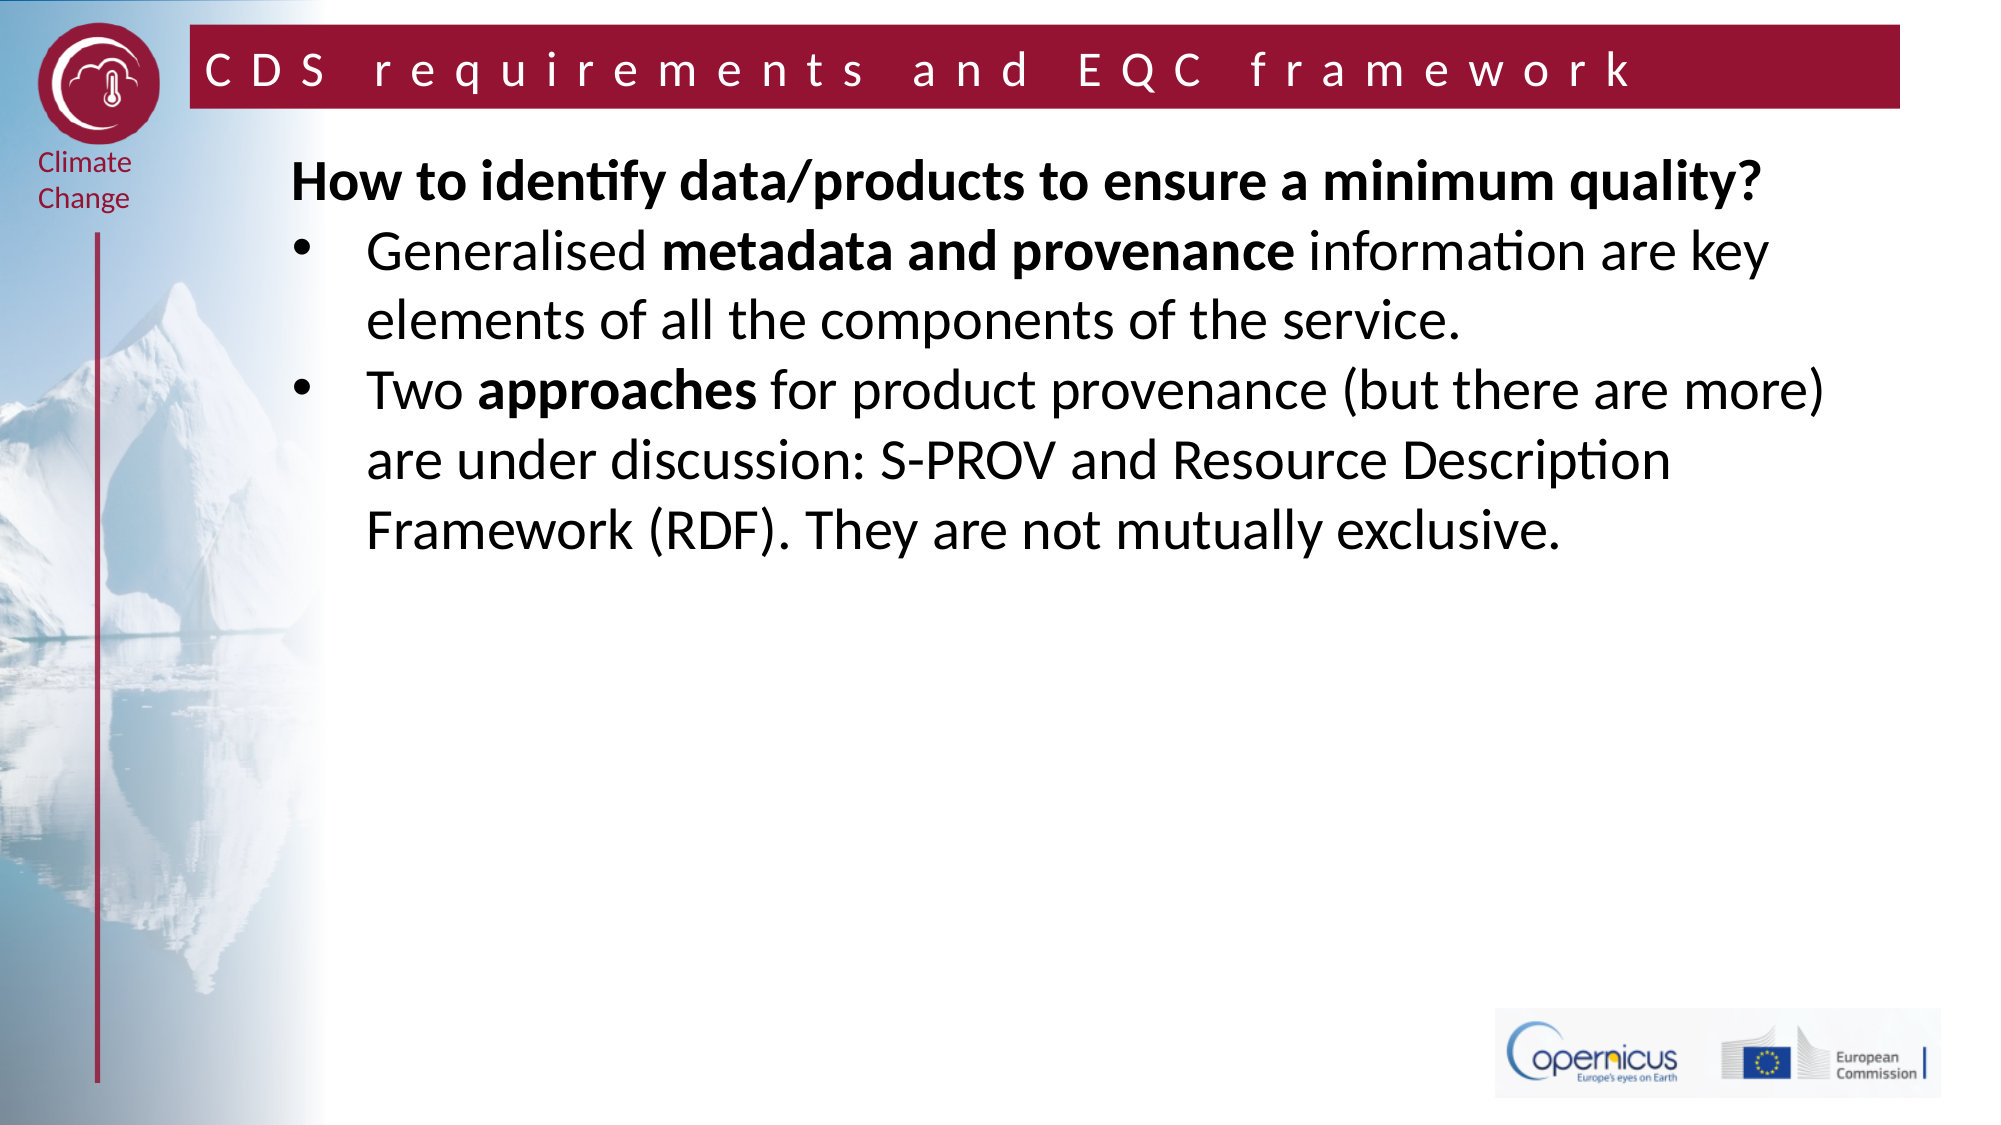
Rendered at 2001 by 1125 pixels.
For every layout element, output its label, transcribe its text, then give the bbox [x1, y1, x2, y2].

list How to identify data/products to ensure a minimum quality? Generalised metadata and provenance information are key elements of all the components of the service. Two approaches for product provenance (but there are more) are under discussion: S-PROV and Resource Description Framework (RDF). They are not mutually exclusive. [276, 134, 1874, 1061]
picture [1495, 1008, 1942, 1098]
picture [25, 4, 171, 155]
title CDS requirements and EQC framework [189, 24, 1900, 109]
